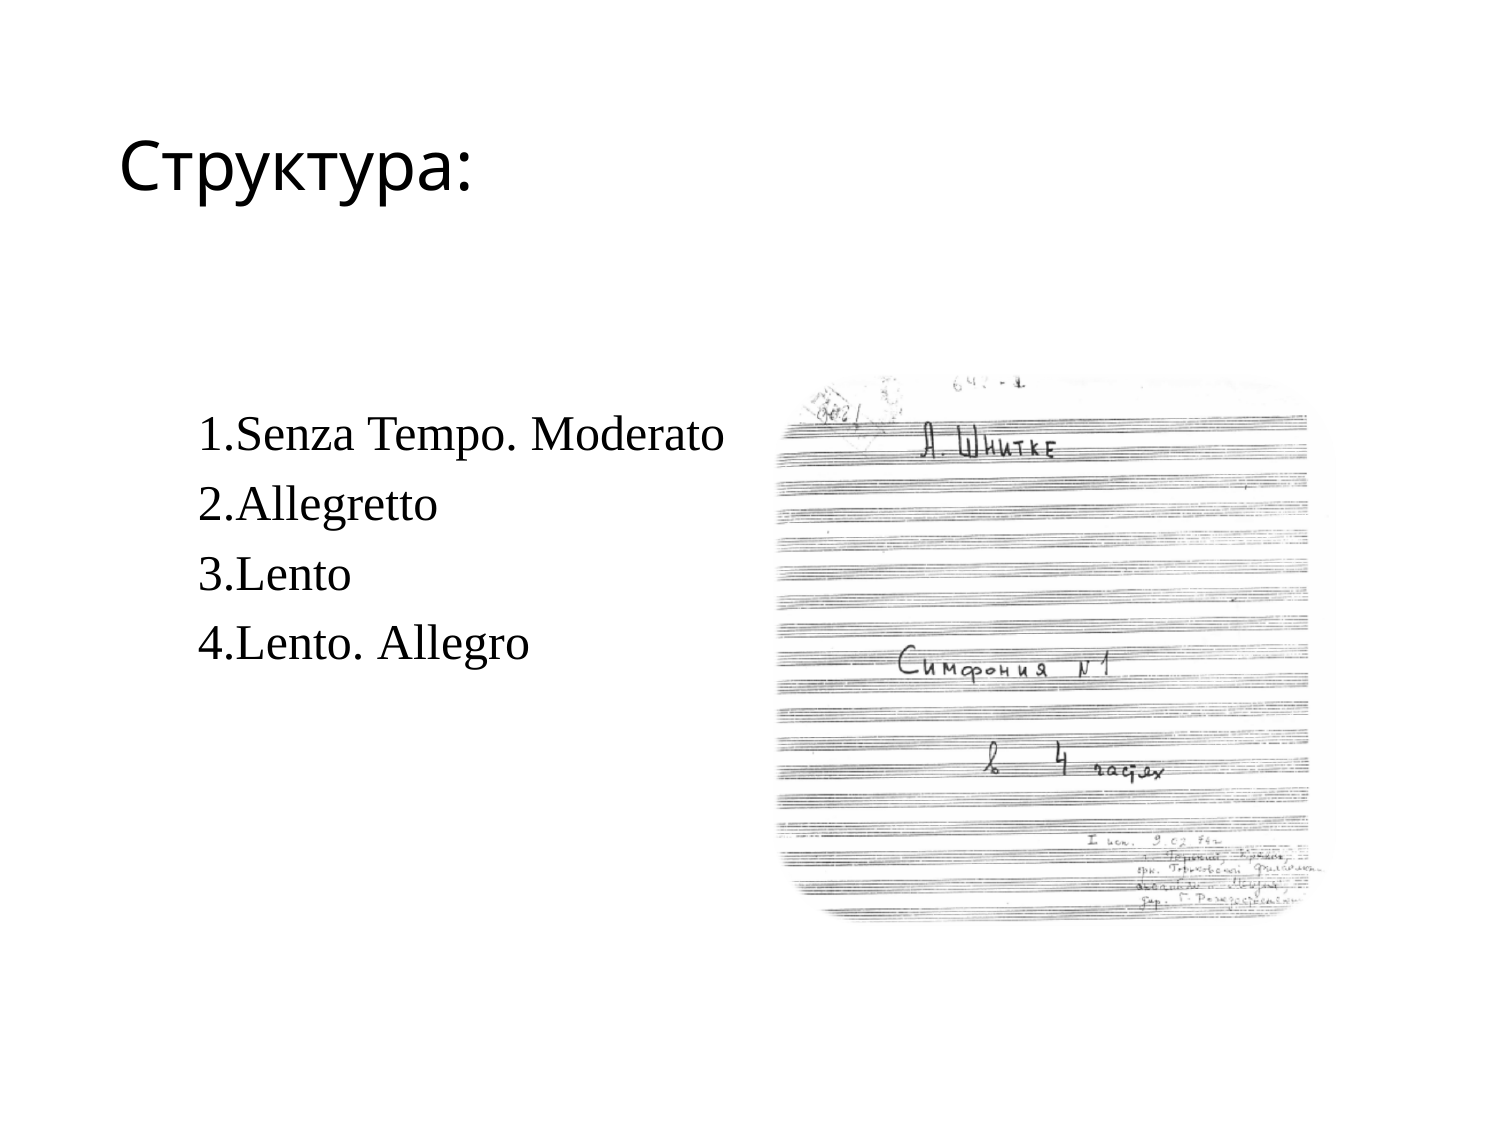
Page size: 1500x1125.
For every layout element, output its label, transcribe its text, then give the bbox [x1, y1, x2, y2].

picture [773, 374, 1336, 926]
title Структура: [103, 59, 1397, 278]
list Senza Tempo. Moderato Allegretto Lento Lento. Allegro [183, 399, 773, 900]
